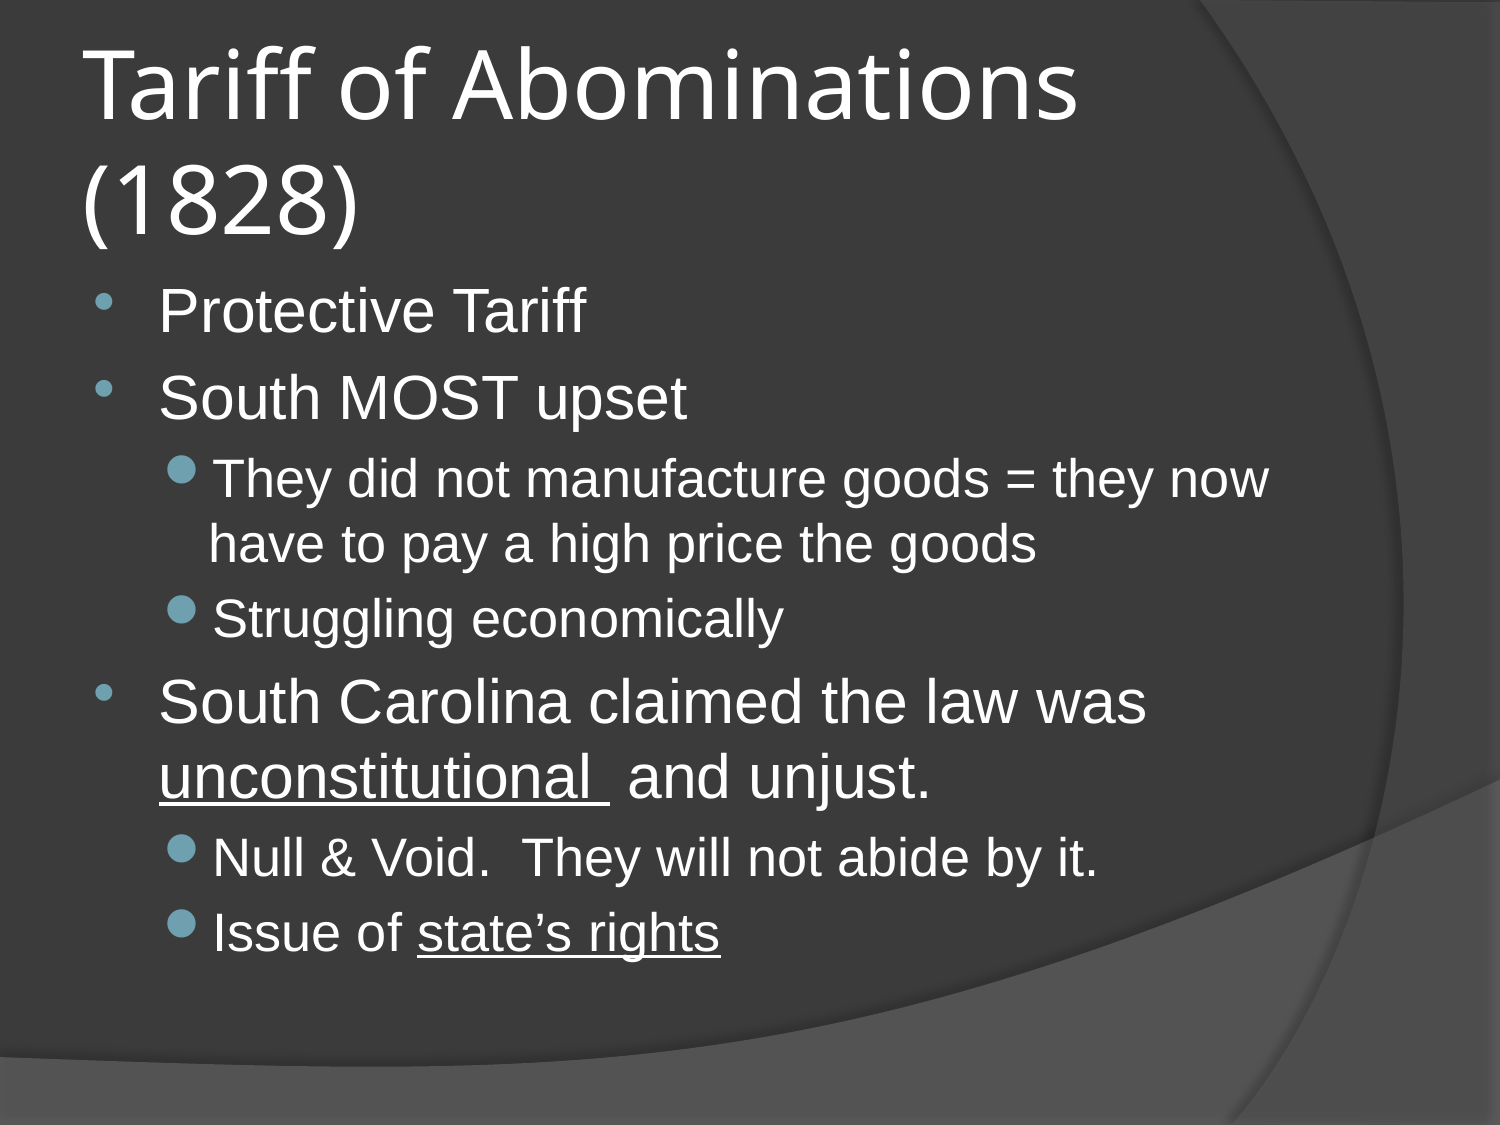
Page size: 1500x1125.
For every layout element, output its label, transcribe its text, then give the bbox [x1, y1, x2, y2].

list Protective Tariff South MOST upset They did not manufacture goods = they now have to pay a high price the goods Struggling economically South Carolina claimed the law was unconstitutional and unjust. Null & Void. They will not abide by it. Issue of state’s rights [75, 262, 1300, 1005]
title Tariff of Abominations (1828) [75, 45, 1300, 233]
